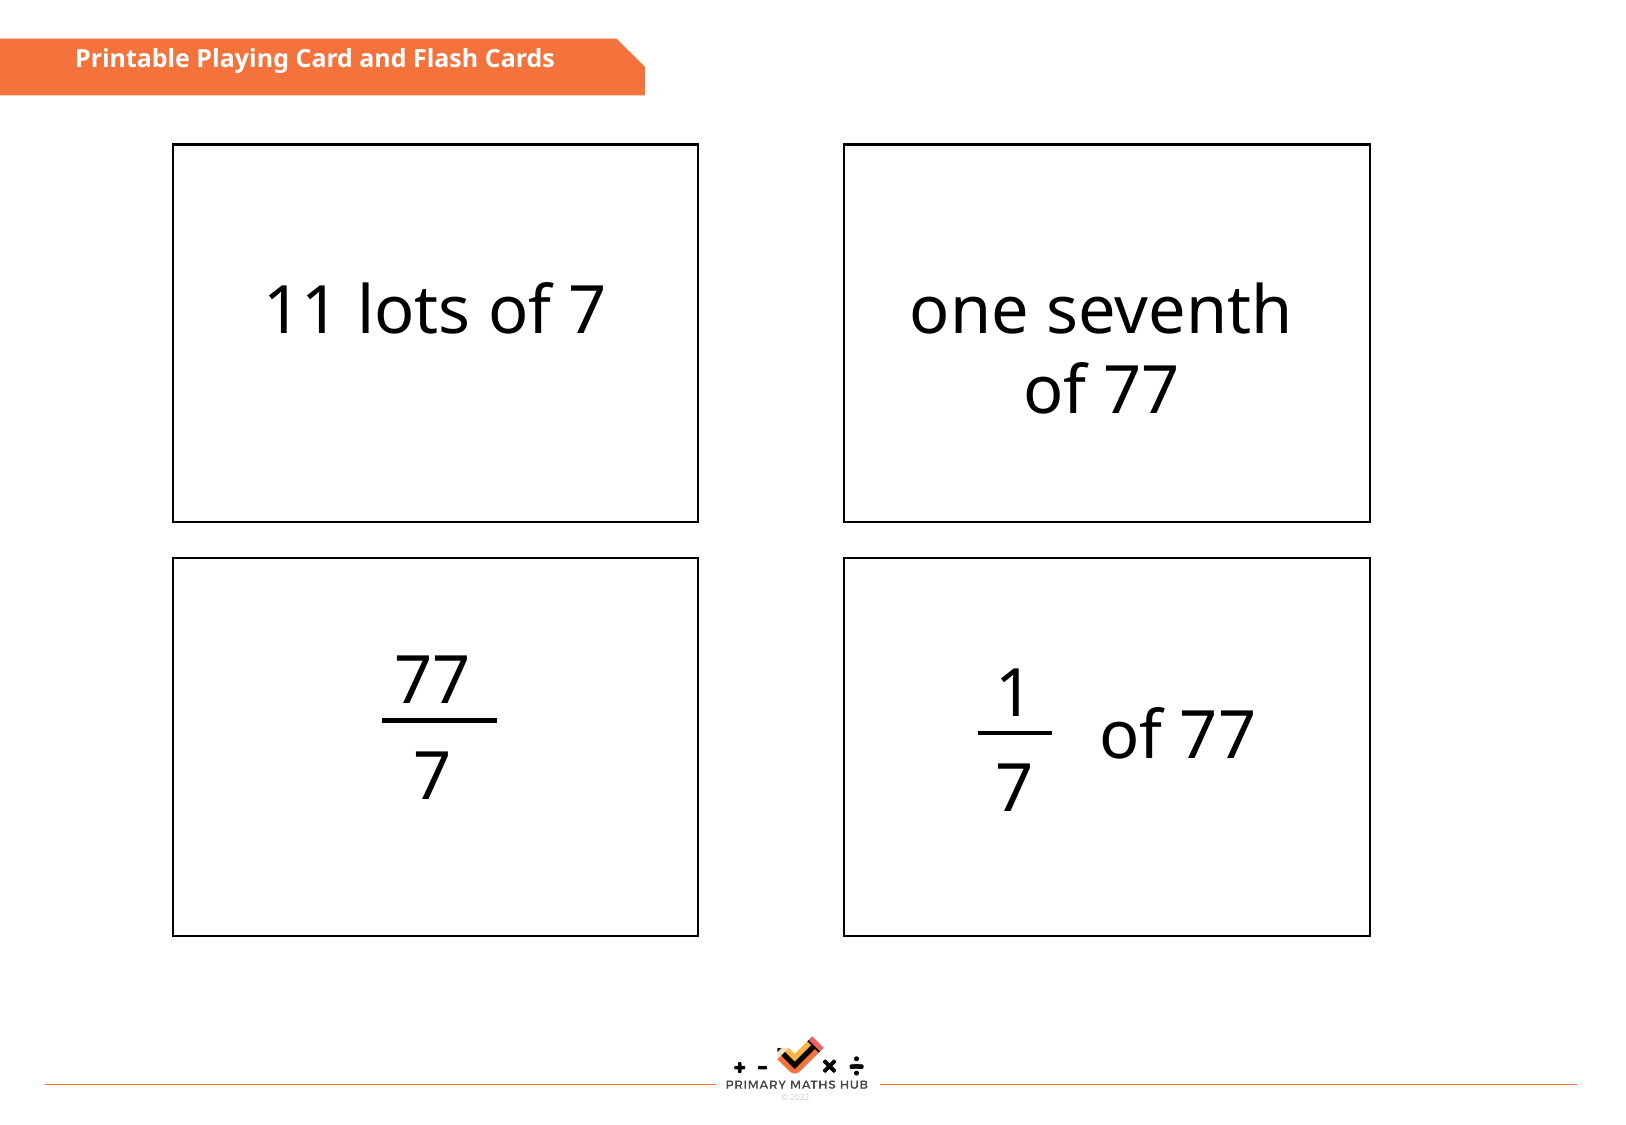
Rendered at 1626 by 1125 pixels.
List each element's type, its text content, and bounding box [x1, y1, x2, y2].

text_box Printable Playing Card and Flash Cards [0, 37, 646, 97]
text_box of 77 [1058, 684, 1298, 780]
text_box [172, 557, 699, 937]
picture [722, 1034, 872, 1094]
text_box [172, 143, 699, 259]
text_box © 2022 [720, 1084, 870, 1110]
table_cell 7 [978, 735, 1052, 828]
table_header 77 [368, 625, 497, 720]
text_box [843, 557, 1371, 937]
text_box one seventh of 77 [879, 259, 1324, 435]
table_cell 7 [368, 720, 497, 815]
text_box [843, 143, 1371, 523]
text_box [172, 355, 699, 523]
table_header 1 [978, 638, 1052, 731]
text_box 11 lots of 7 [172, 259, 699, 355]
